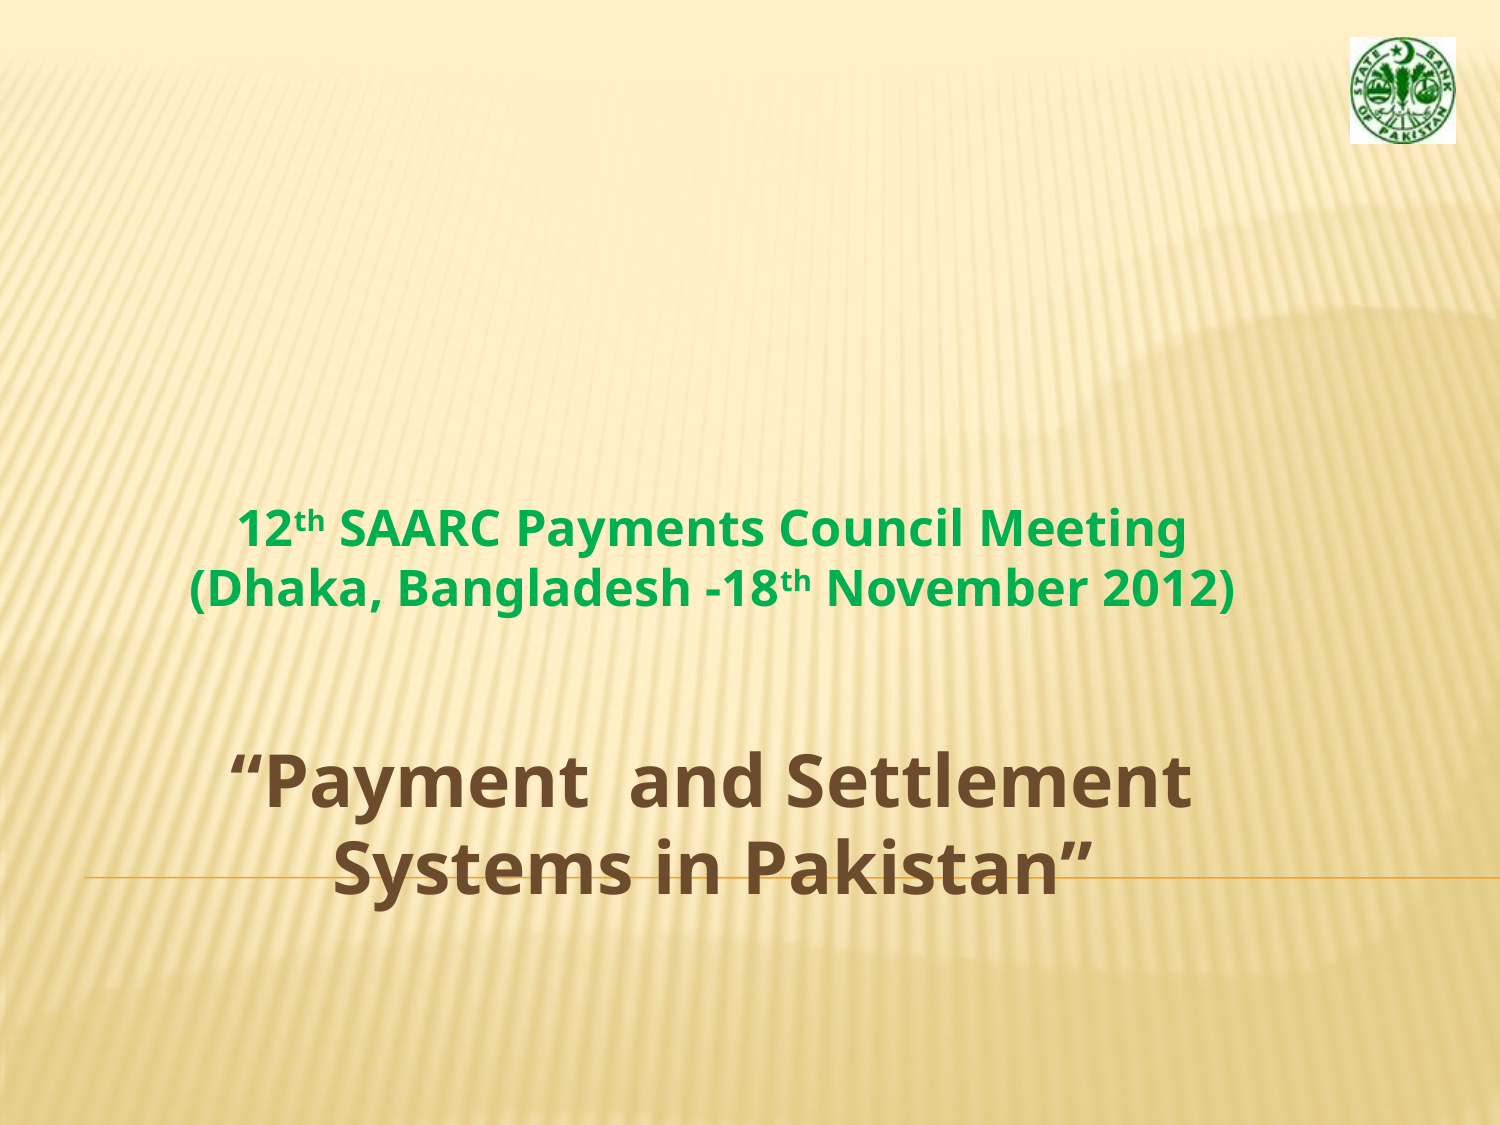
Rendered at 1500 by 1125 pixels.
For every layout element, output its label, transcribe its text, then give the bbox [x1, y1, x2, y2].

subtitle 12th SAARC Payments Council Meeting (Dhaka, Bangladesh -18th November 2012) “Payment and Settlement Systems in Pakistan” [162, 387, 1263, 963]
picture [1349, 37, 1457, 144]
